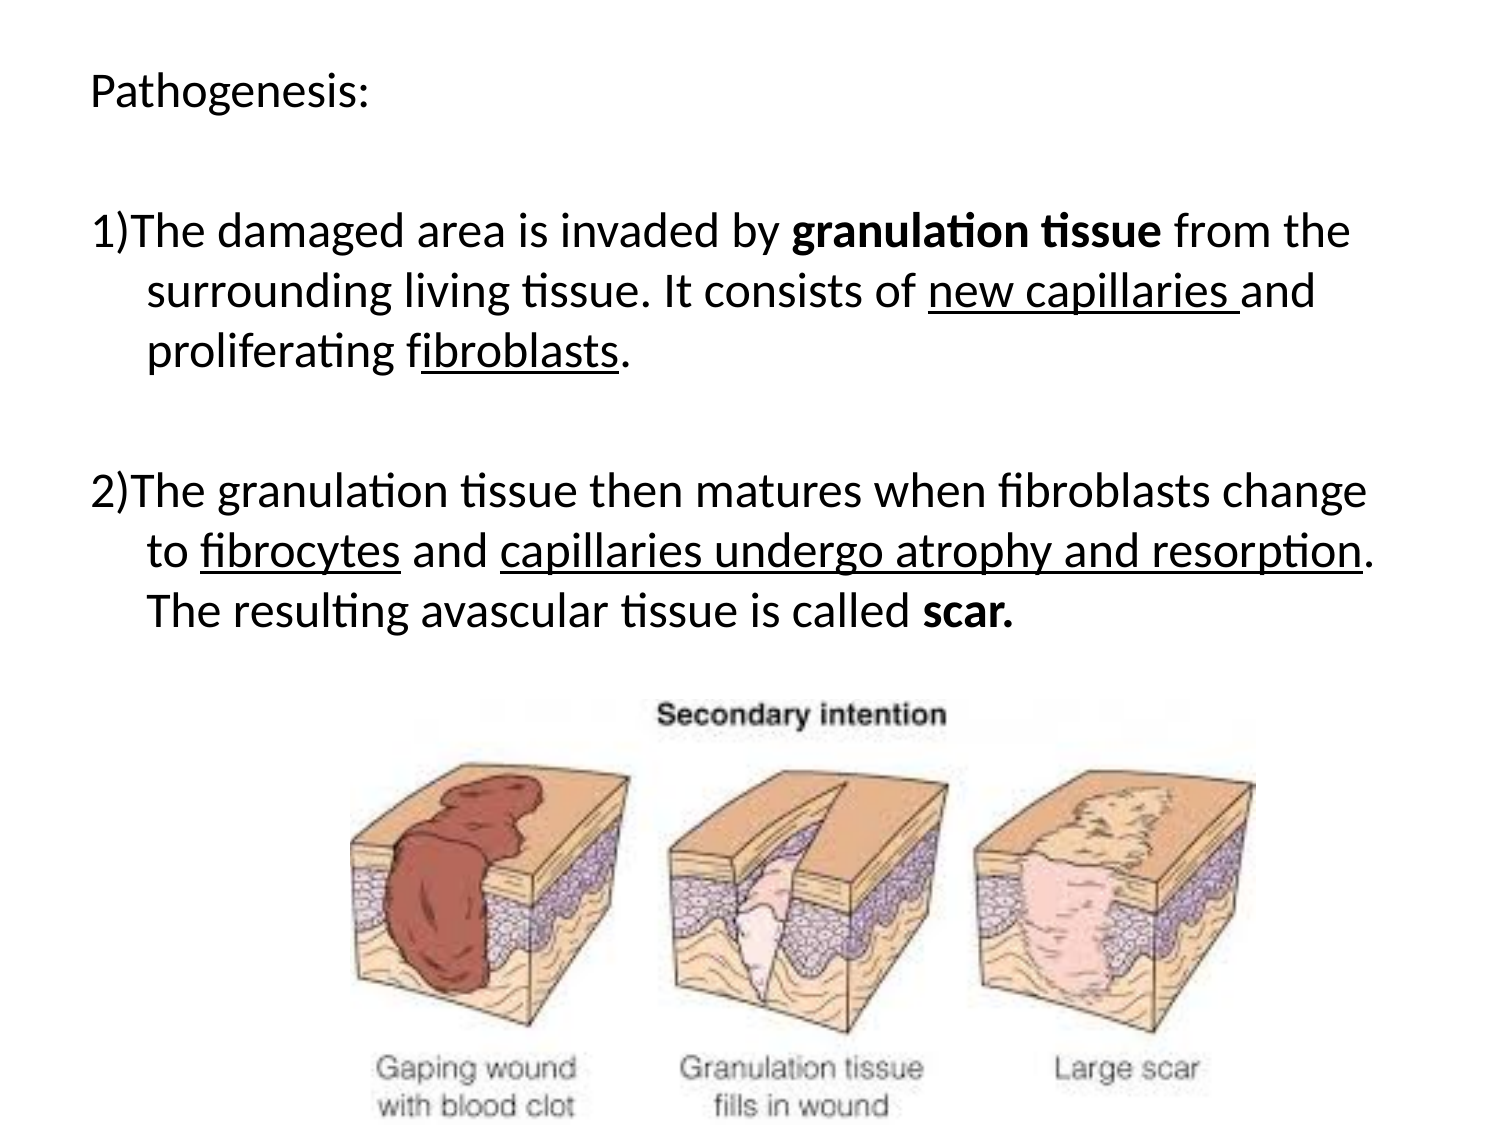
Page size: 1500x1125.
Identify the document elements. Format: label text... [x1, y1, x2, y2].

picture [349, 699, 1256, 1125]
list Pathogenesis: 1)The damaged area is invaded by granulation tissue from the surrounding living tissue. It consists of new capillaries and proliferating fibroblasts. 2)The granulation tissue then matures when fibroblasts change to fibrocytes and capillaries undergo atrophy and resorption. The resulting avascular tissue is called scar. [75, 50, 1425, 793]
